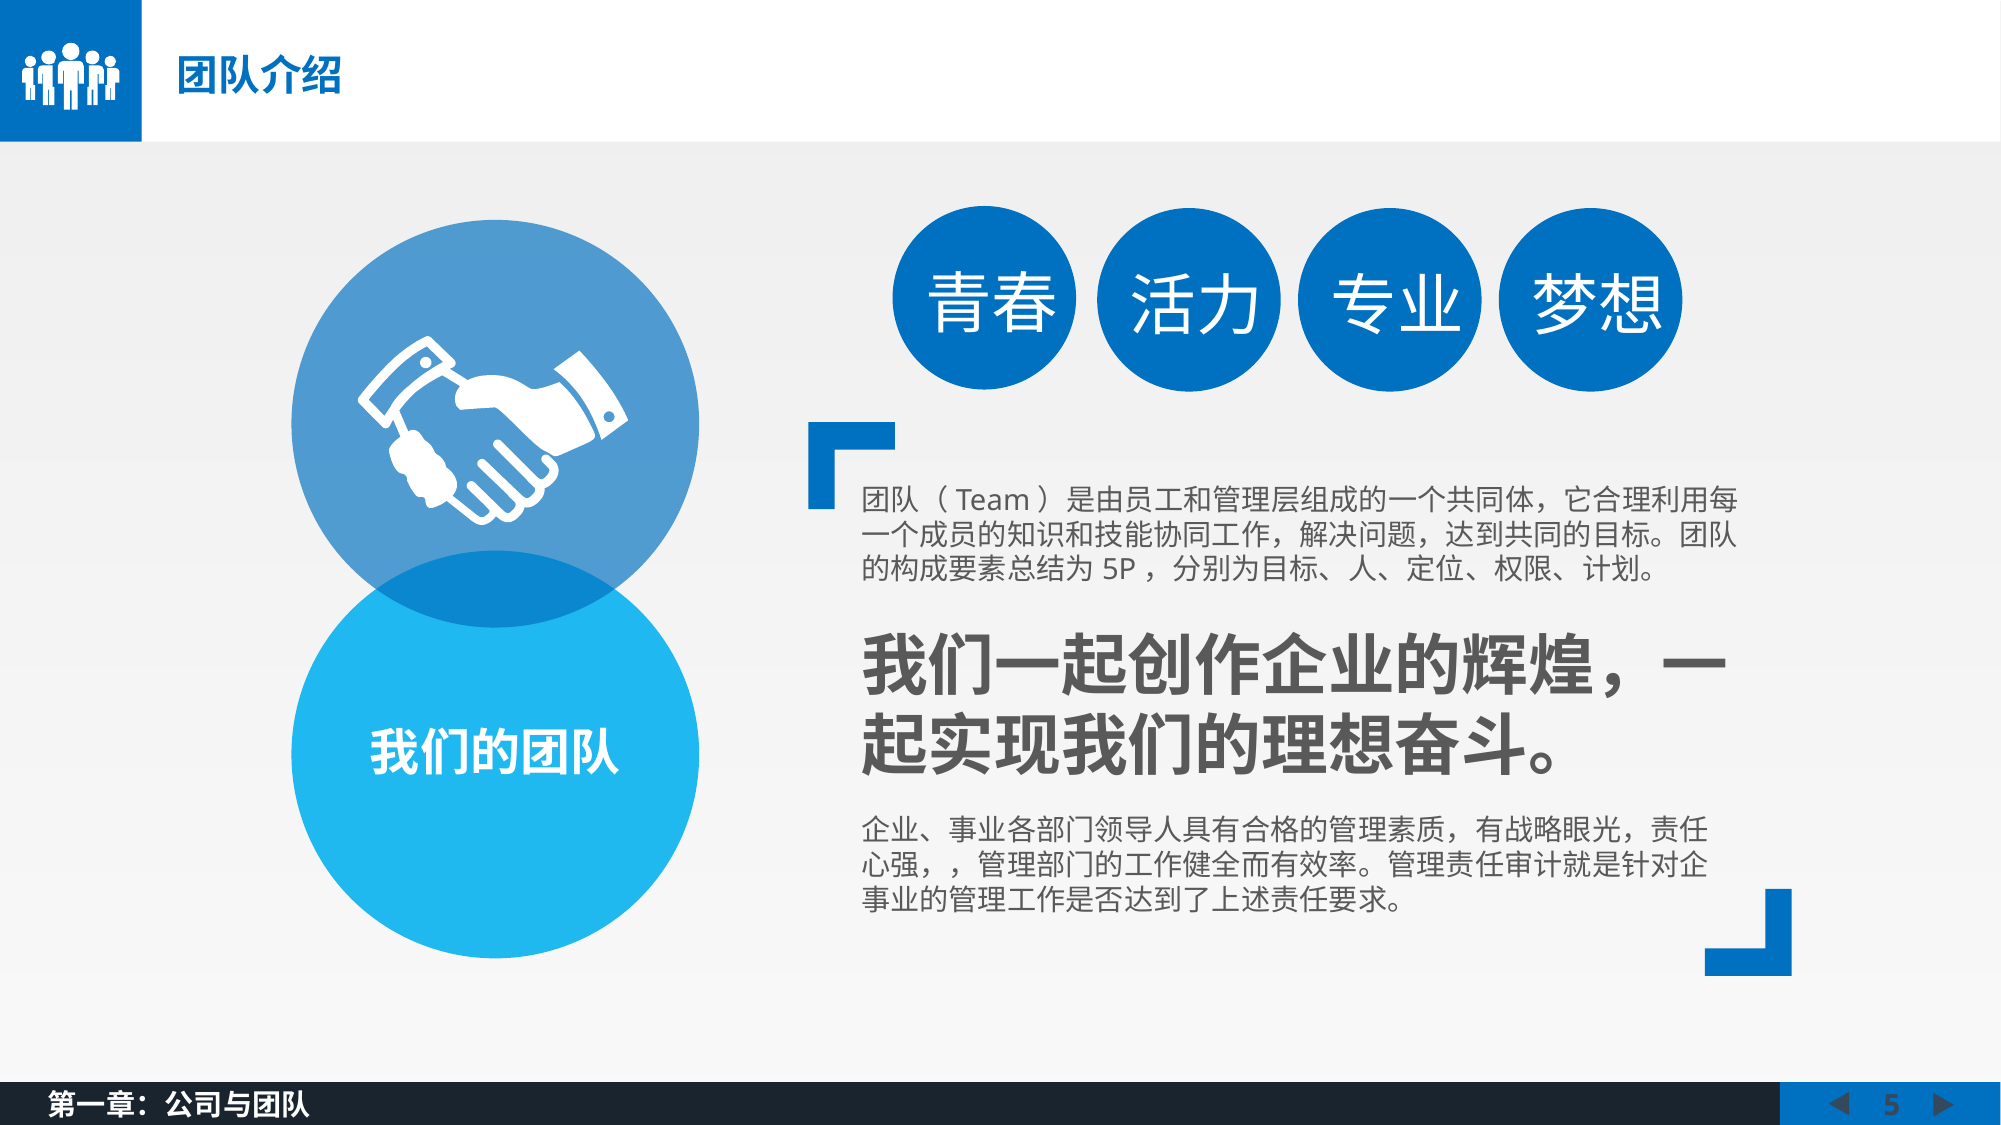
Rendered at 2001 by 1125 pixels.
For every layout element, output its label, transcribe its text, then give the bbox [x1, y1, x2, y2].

text_box 青春 [910, 253, 1074, 349]
text_box [1074, 270, 1079, 326]
text_box [357, 336, 595, 525]
text_box [0, 1080, 8, 1125]
text_box [22, 55, 37, 100]
text_box 企业、事业各部门领导人具有合格的管理素质，有战略眼光，责任心强，，管理部门的工作健全而有效率。管理责任审计就是针对企事业的管理工作是否达到了上述责任要求。 [846, 804, 1749, 924]
text_box [1704, 888, 1792, 976]
text_box [0, 0, 144, 144]
text_box [351, 1080, 1778, 1125]
text_box [57, 42, 84, 110]
text_box [85, 50, 104, 106]
text_box 我们一起创作企业的辉煌，一起实现我们的理想奋斗。 [846, 615, 1749, 790]
text_box 活力 [1115, 255, 1279, 351]
text_box [1680, 271, 1685, 329]
text_box [37, 50, 57, 106]
text_box [104, 55, 120, 100]
text_box [553, 350, 629, 440]
text_box 5 [1779, 1078, 2001, 1125]
text_box [144, 0, 2001, 144]
text_box 第一章：公司与团队 [8, 1078, 351, 1125]
text_box [1095, 205, 1272, 394]
text_box [1295, 205, 1473, 394]
text_box [890, 203, 1067, 392]
text_box 专业 [1315, 255, 1480, 351]
text_box 团队（Team）是由员工和管理层组成的一个共同体，它合理利用每一个成员的知识和技能协同工作，解决问题，达到共同的目标。团队的构成要素总结为5P，分别为目标、人、定位、权限、计划。 [846, 473, 1761, 593]
text_box [1480, 273, 1484, 326]
text_box [1279, 273, 1283, 327]
text_box 团队介绍 [161, 59, 859, 138]
text_box 我们的团队 [330, 720, 660, 781]
text_box [808, 422, 895, 510]
text_box 梦想 [1516, 255, 1680, 351]
text_box [289, 217, 702, 630]
text_box [1496, 205, 1674, 394]
text_box [289, 589, 702, 961]
